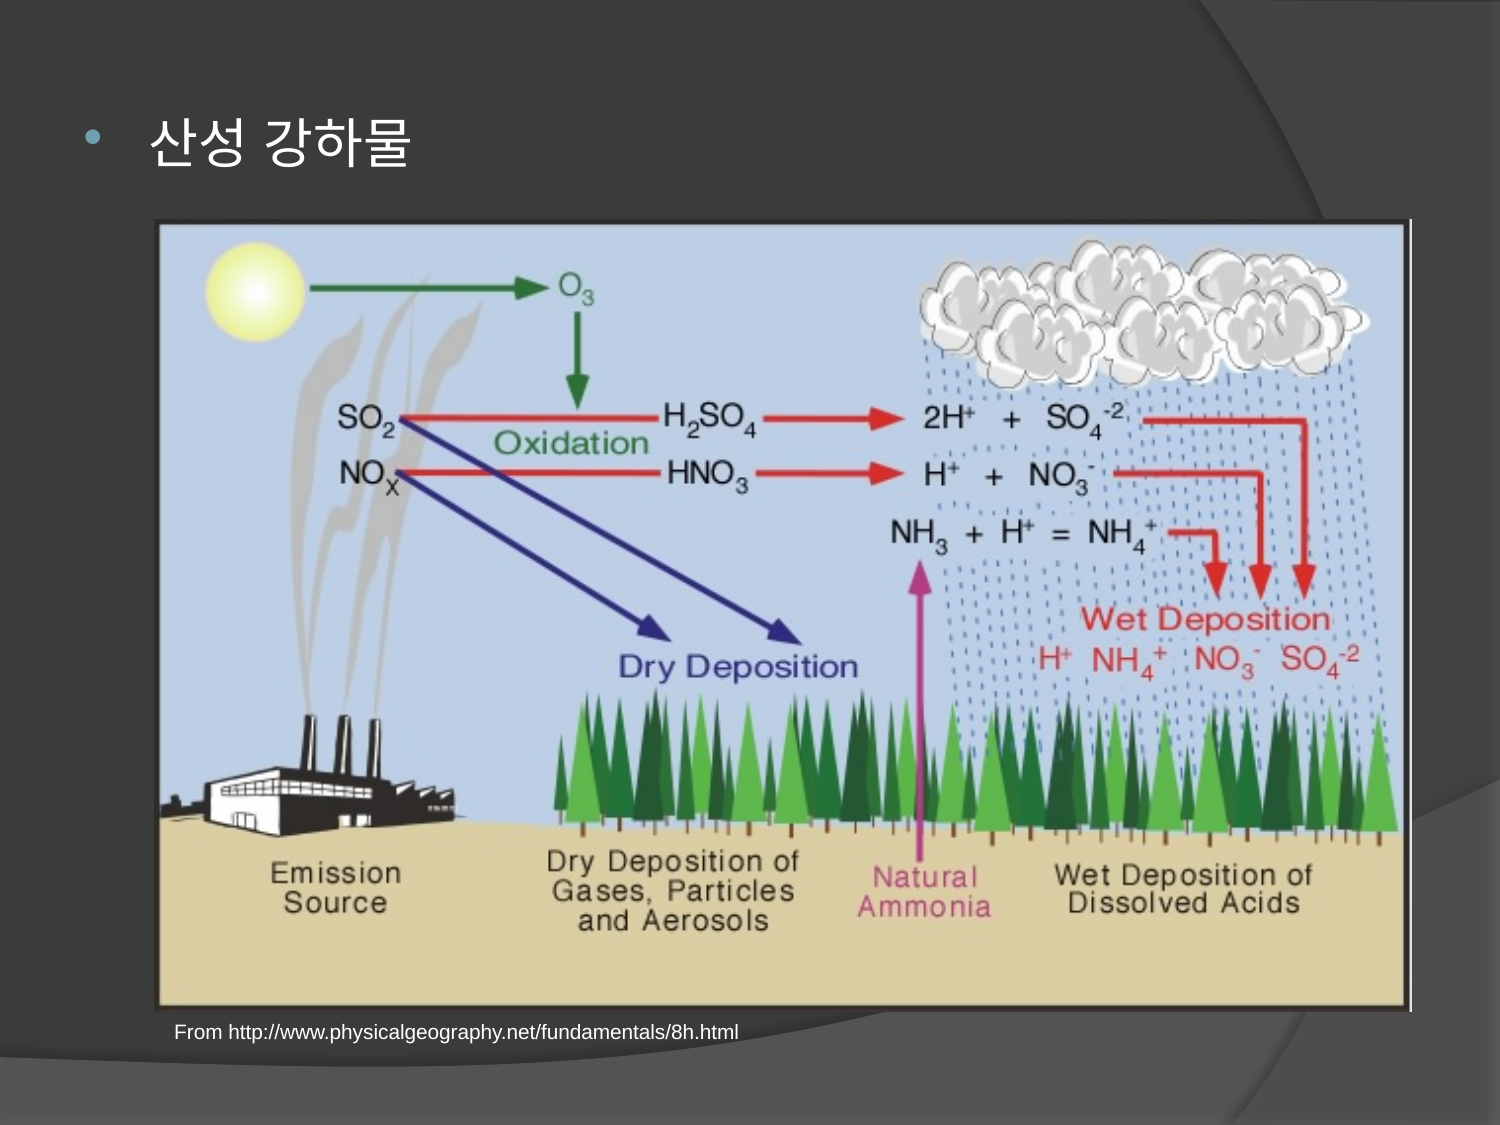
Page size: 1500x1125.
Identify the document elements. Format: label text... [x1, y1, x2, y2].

picture [154, 219, 1412, 1012]
text_box From http://www.physicalgeography.net/fundamentals/8h.html [159, 1022, 910, 1052]
list 산성 강하물 [64, 101, 1290, 1047]
